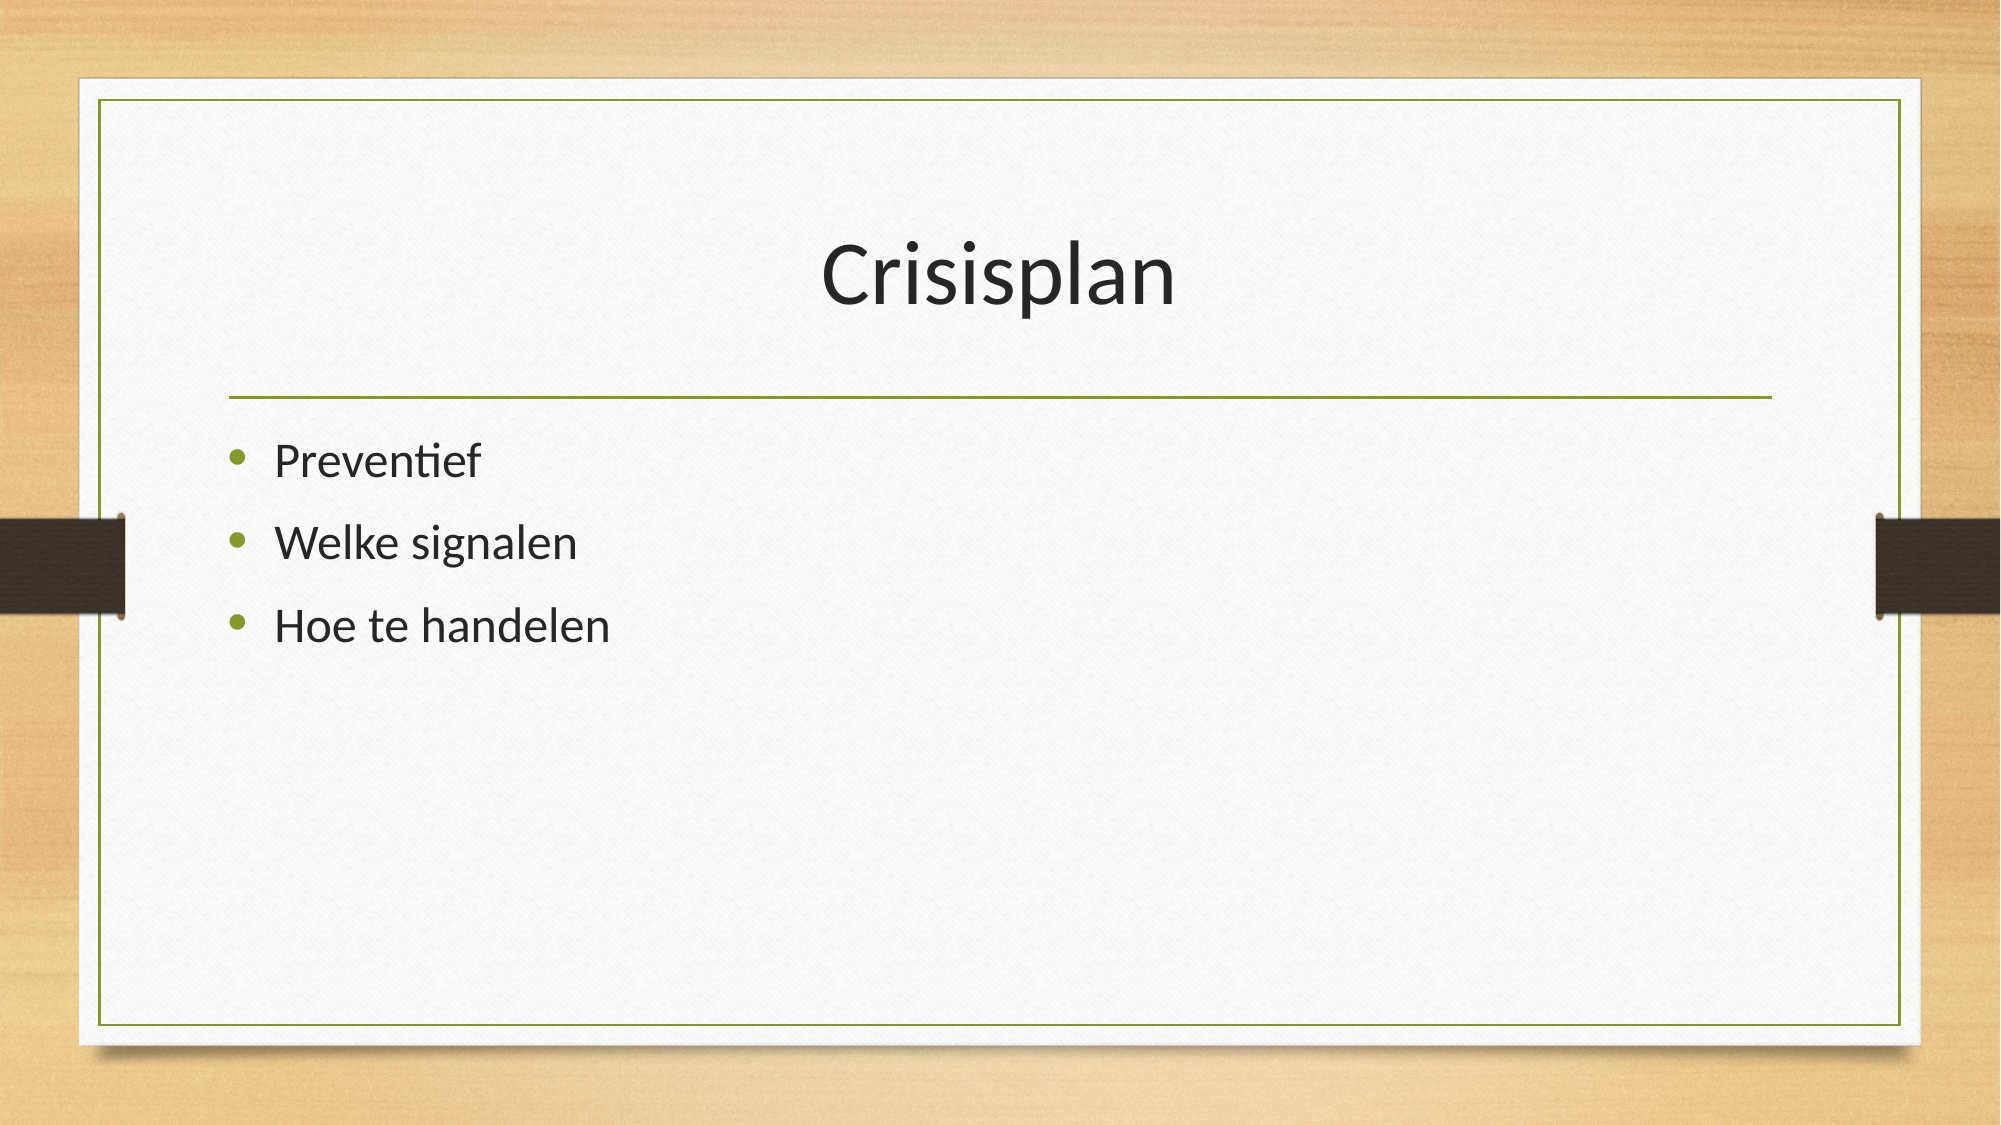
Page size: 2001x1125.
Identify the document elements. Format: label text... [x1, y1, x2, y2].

title Crisisplan [212, 161, 1788, 375]
list Preventief Welke signalen Hoe te handelen [212, 419, 1788, 964]
picture [0, 0, 2001, 1125]
